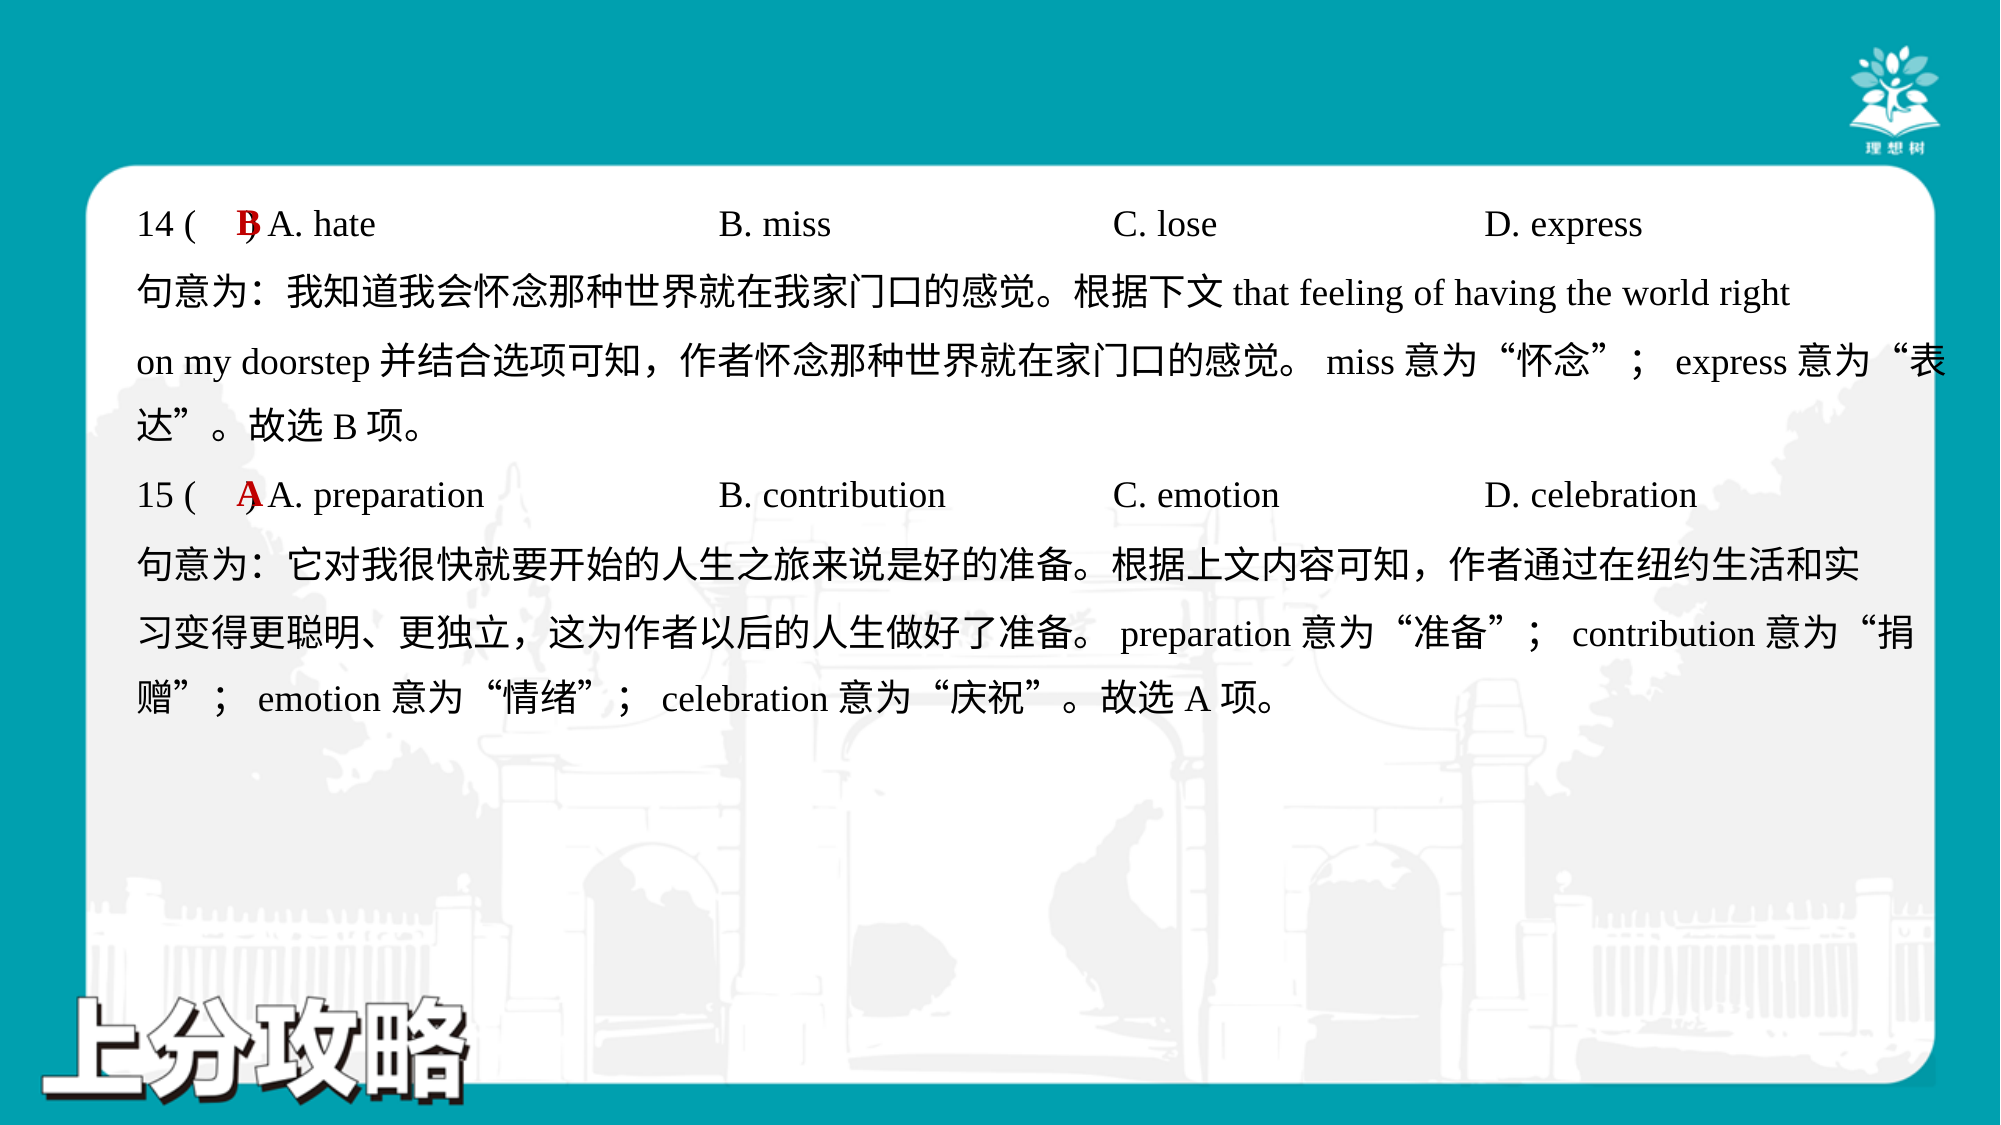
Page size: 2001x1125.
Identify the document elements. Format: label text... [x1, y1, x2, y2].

text_box A [222, 447, 278, 507]
text_box 15 ( ) A. preparation B. contribution C. emotion D. celebration [136, 447, 222, 507]
text_box 句意为：我知道我会怀念那种世界就在我家门口的感觉。根据下文that feeling of having the world right on my doorstep并结合选项可知，作者怀念那种世界就在家门口的感觉。miss意为“怀念”；express意为“表 达”。故选B项。 [136, 244, 1865, 441]
picture [0, 0, 2000, 1125]
text_box B [222, 176, 276, 236]
text_box 句意为：它对我很快就要开始的人生之旅来说是好的准备。根据上文内容可知，作者通过在纽约生活和实 习变得更聪明、更独立，这为作者以后的人生做好了准备。preparation意为“准备”；contribution意为“捐 赠”；emotion意为“情绪”；celebration意为“庆祝”。故选A项。 [136, 516, 1865, 713]
text_box 15 ( ) A. preparation B. contribution C. emotion D. celebration [278, 447, 1865, 507]
text_box 14 ( ) A. hate B. miss C. lose D. express [136, 176, 1865, 237]
